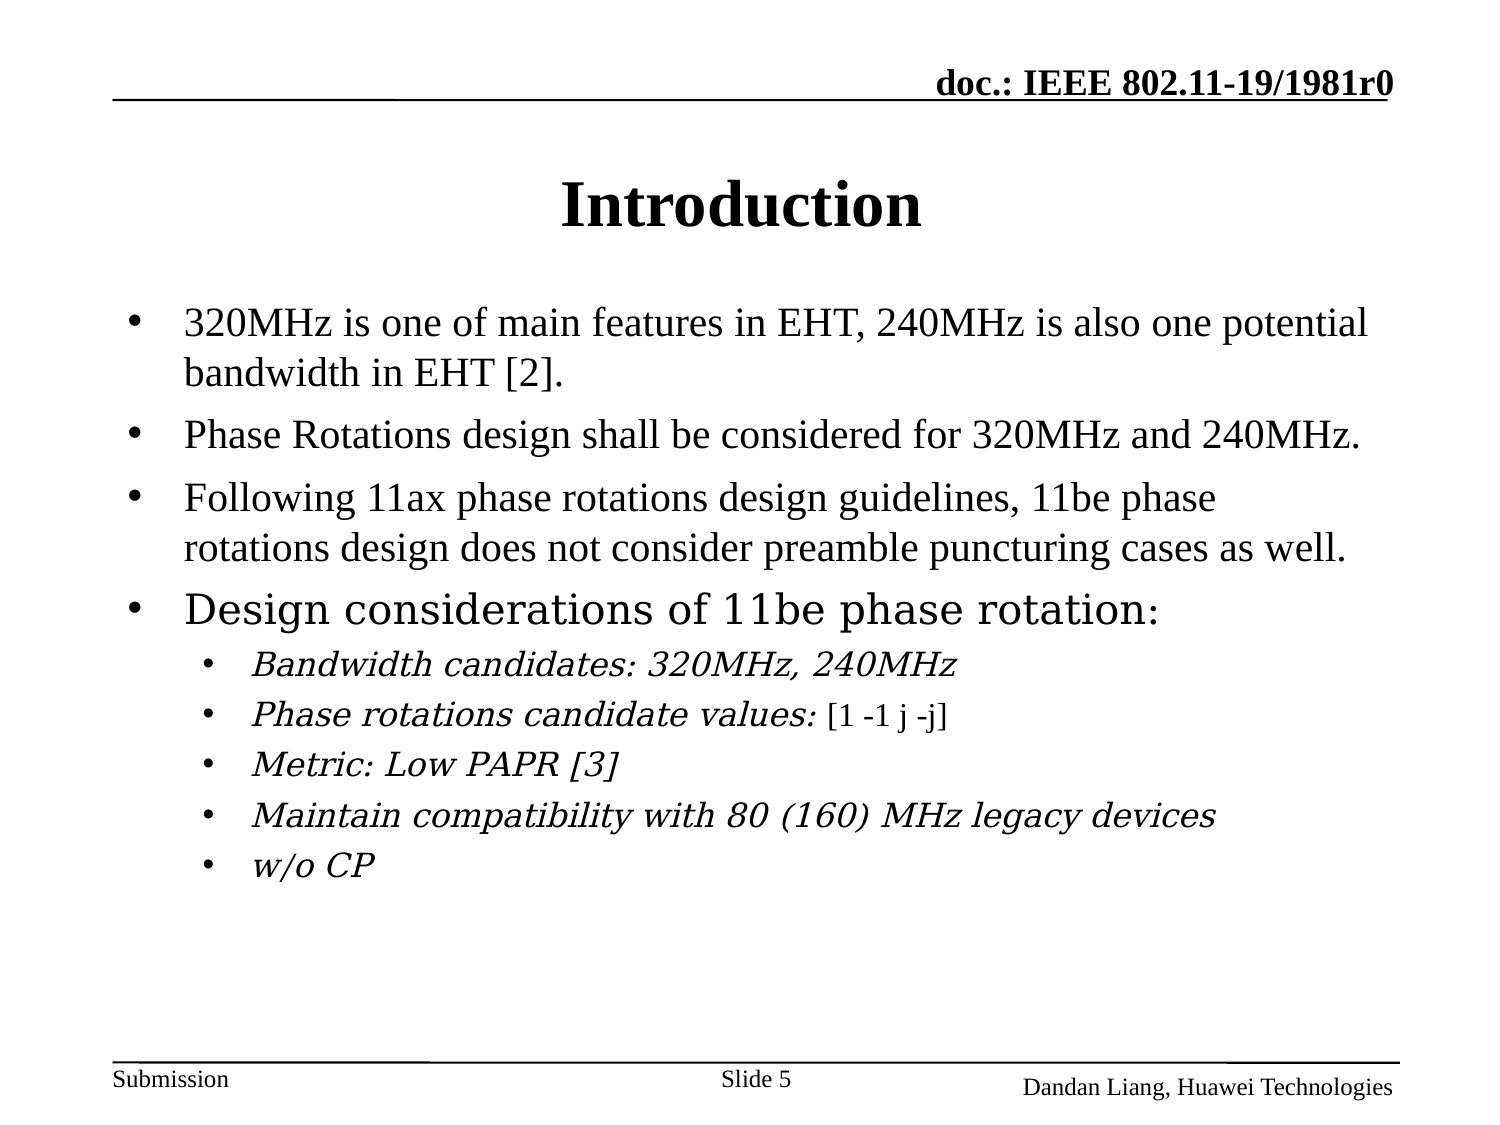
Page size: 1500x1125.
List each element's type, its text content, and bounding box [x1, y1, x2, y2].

list 320MHz is one of main features in EHT, 240MHz is also one potential bandwidth in EHT [2]. Phase Rotations design shall be considered for 320MHz and 240MHz. Following 11ax phase rotations design guidelines, 11be phase rotations design does not consider preamble puncturing cases as well. Design considerations of 11be phase rotation: Bandwidth candidates: 320MHz, 240MHz Phase rotations candidate values: [1 -1 j -j] Metric: Low PAPR [3] Maintain compatibility with 80 (160) MHz legacy devices w/o CP [112, 286, 1388, 988]
slide_number Slide 5 [712, 1061, 800, 1123]
title Introduction [112, 112, 1388, 286]
